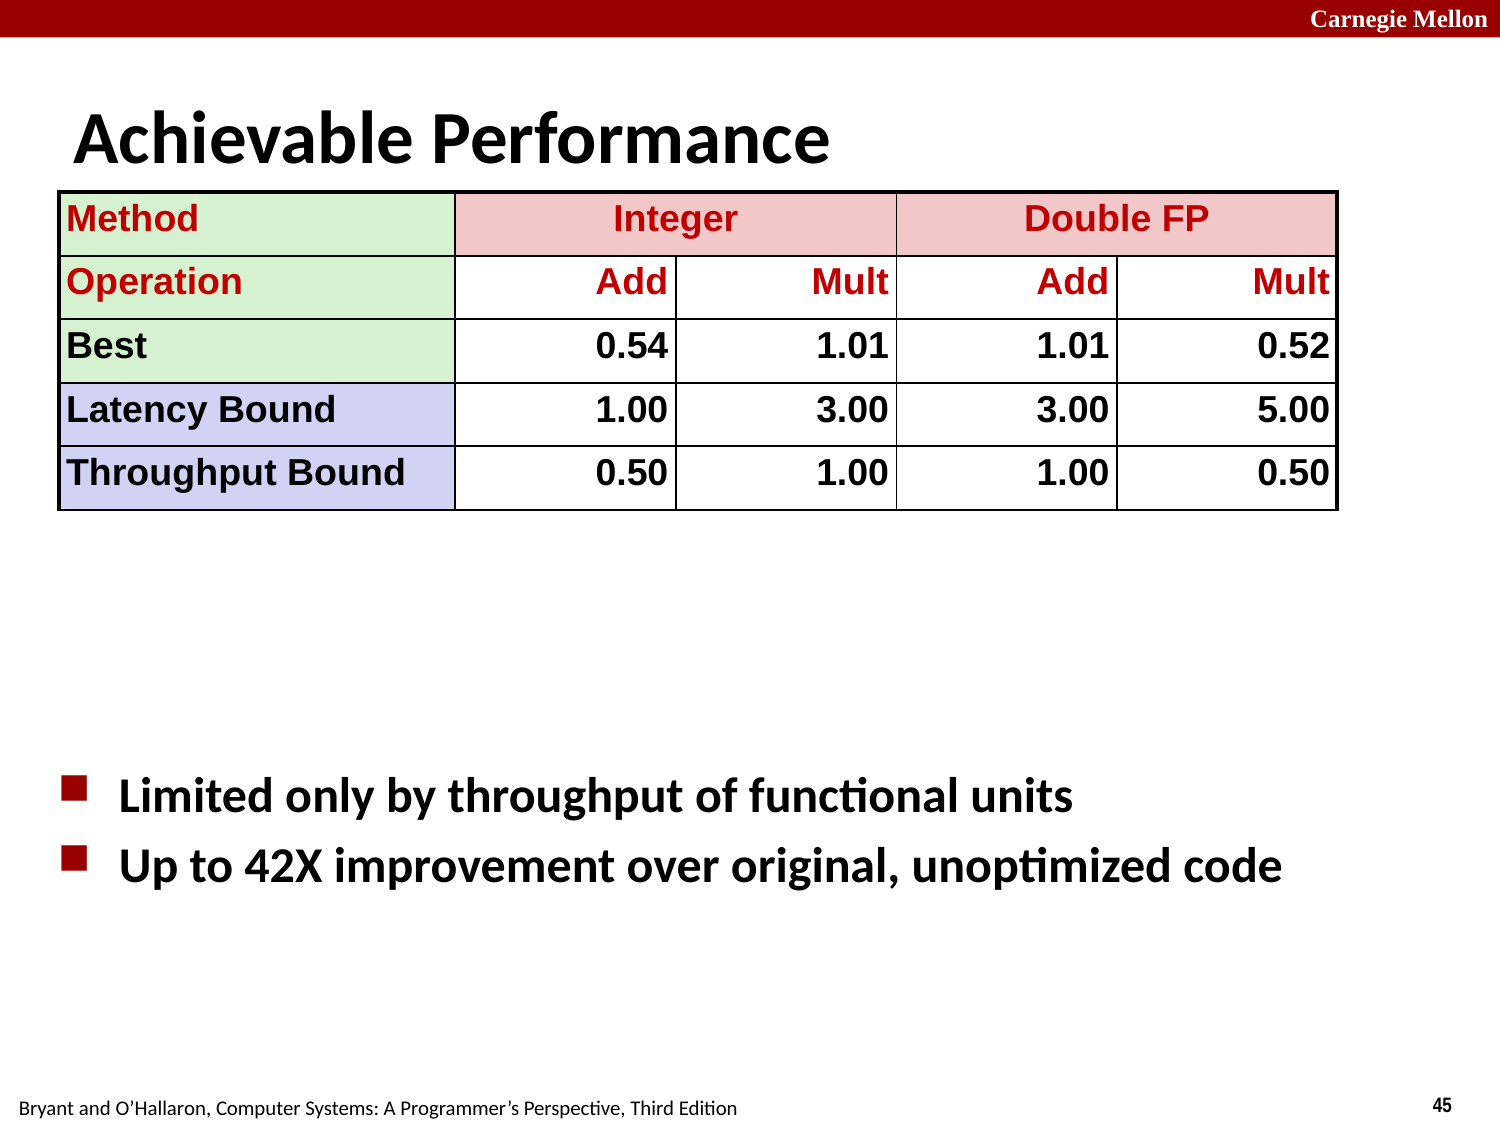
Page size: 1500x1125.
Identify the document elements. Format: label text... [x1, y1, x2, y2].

table_cell Best [61, 320, 454, 382]
table_cell Latency Bound [61, 384, 454, 445]
table_cell 1.00 [677, 447, 896, 509]
table_cell 1.01 [677, 320, 896, 382]
table_cell 1.00 [456, 384, 675, 445]
table_cell 1.00 [897, 447, 1116, 509]
table_cell 0.50 [1118, 447, 1335, 509]
table_header Integer [456, 194, 896, 255]
table_cell Throughput Bound [61, 447, 454, 509]
table_header Double FP [897, 194, 1335, 255]
table_cell Add [456, 257, 675, 318]
table_cell 5.00 [1118, 384, 1335, 445]
table_cell 3.00 [897, 384, 1116, 445]
table_cell Add [897, 257, 1116, 318]
table_cell Mult [677, 257, 896, 318]
table_cell 0.50 [456, 447, 675, 509]
title Achievable Performance [58, 71, 1305, 190]
table_cell 0.52 [1118, 320, 1335, 382]
table_cell Mult [1118, 257, 1335, 318]
table_cell Operation [61, 257, 454, 318]
table_cell 1.01 [897, 320, 1116, 382]
table_cell 0.54 [456, 320, 675, 382]
list Limited only by throughput of functional units Up to 42X improvement over original, unoptimized code [47, 754, 1411, 1063]
table_header Method [61, 194, 454, 255]
table_cell 3.00 [677, 384, 896, 445]
